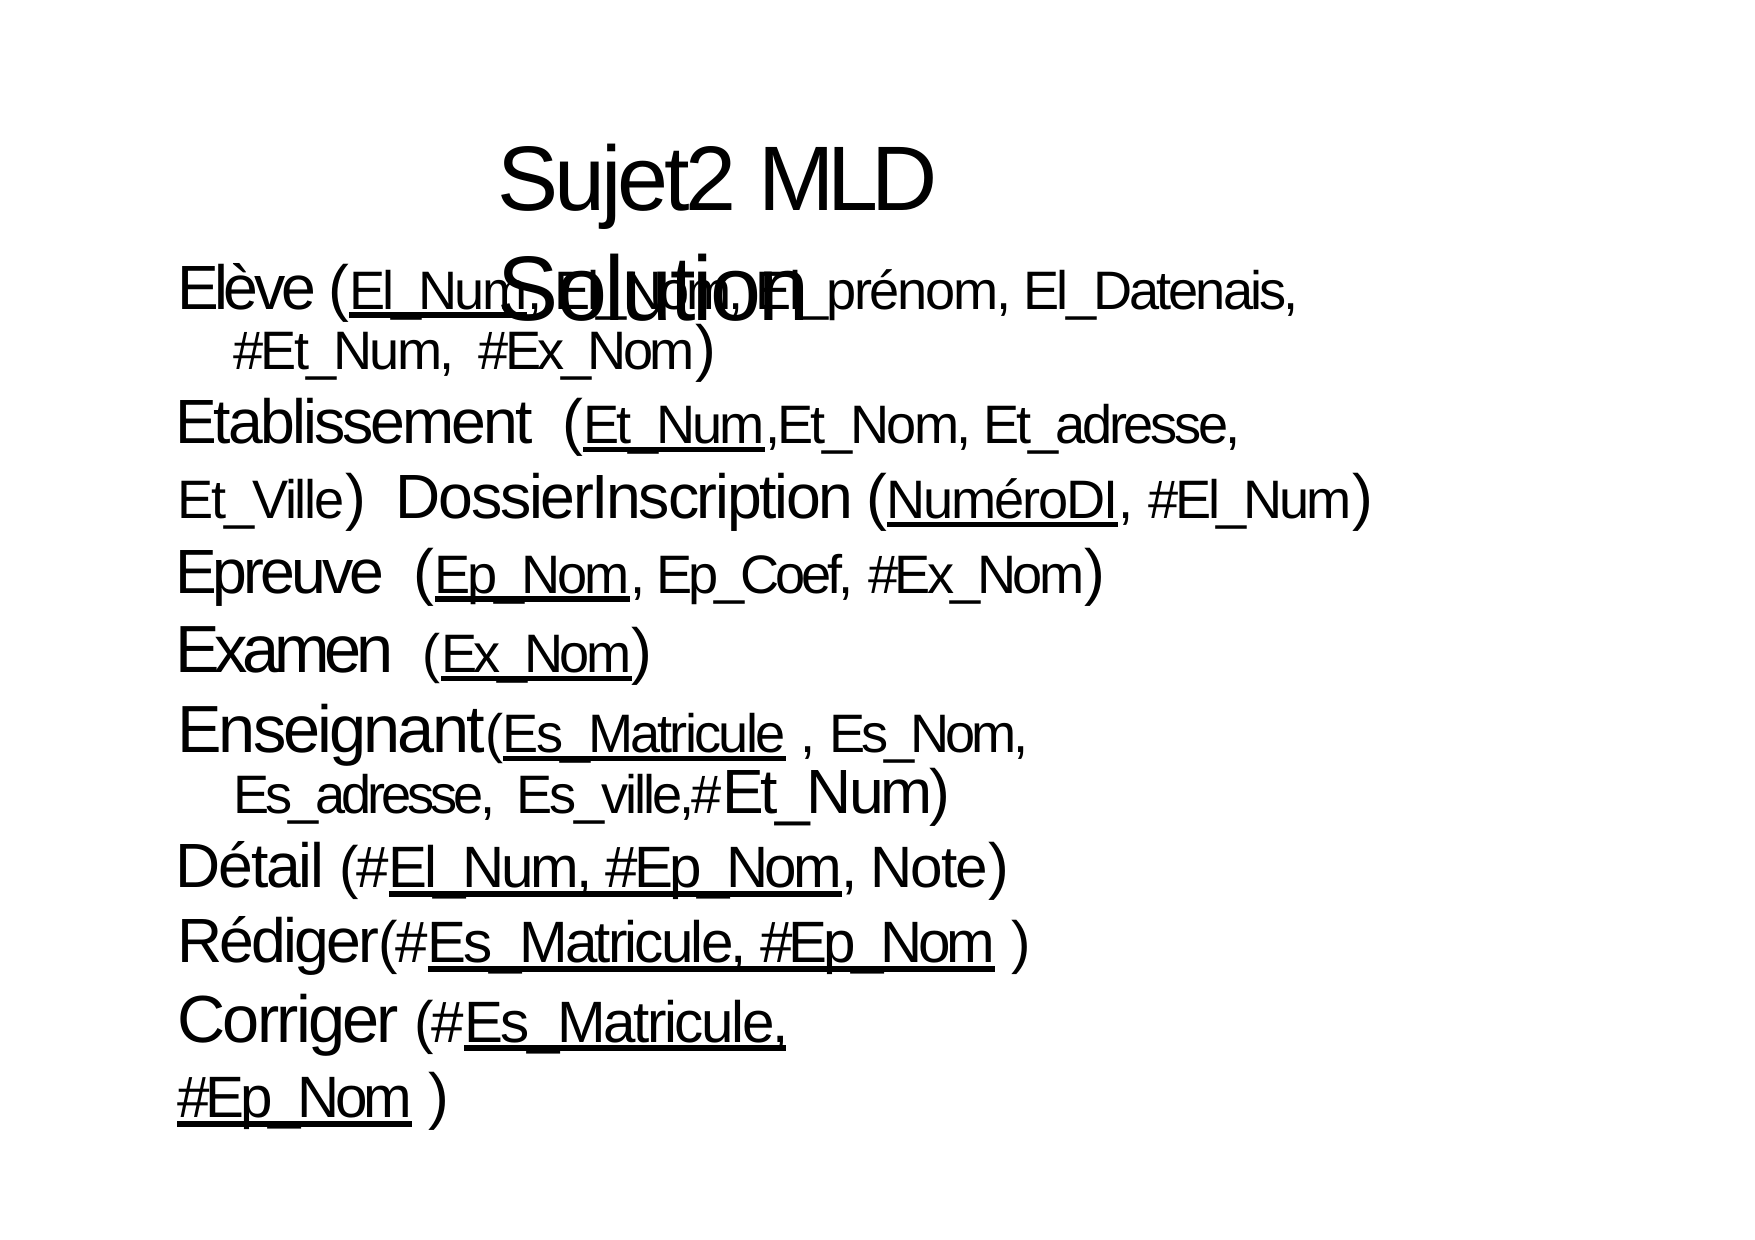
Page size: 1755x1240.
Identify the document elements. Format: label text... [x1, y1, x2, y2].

text_box Elève (El_Num, El_Nom, El_prénom, El_Datenais, #Et_Num, #Ex_Nom) Etablissement (Et_Num,Et_Nom, Et_adresse, Et_Ville) DossierInscription (NuméroDI, #El_Num) Epreuve (Ep_Nom, Ep_Coef, #Ex_Nom) Examen (Ex_Nom) Enseignant(Es_Matricule , Es_Nom, Es_adresse, Es_ville,#Et_Num) Détail (#El_Num, #Ep_Nom, Note) Rédiger(#Es_Matricule, #Ep_Nom ) Corriger (#Es_Matricule, #Ep_Nom ) [175, 244, 1511, 1131]
title Sujet2 MLD Solution [495, 116, 1258, 244]
